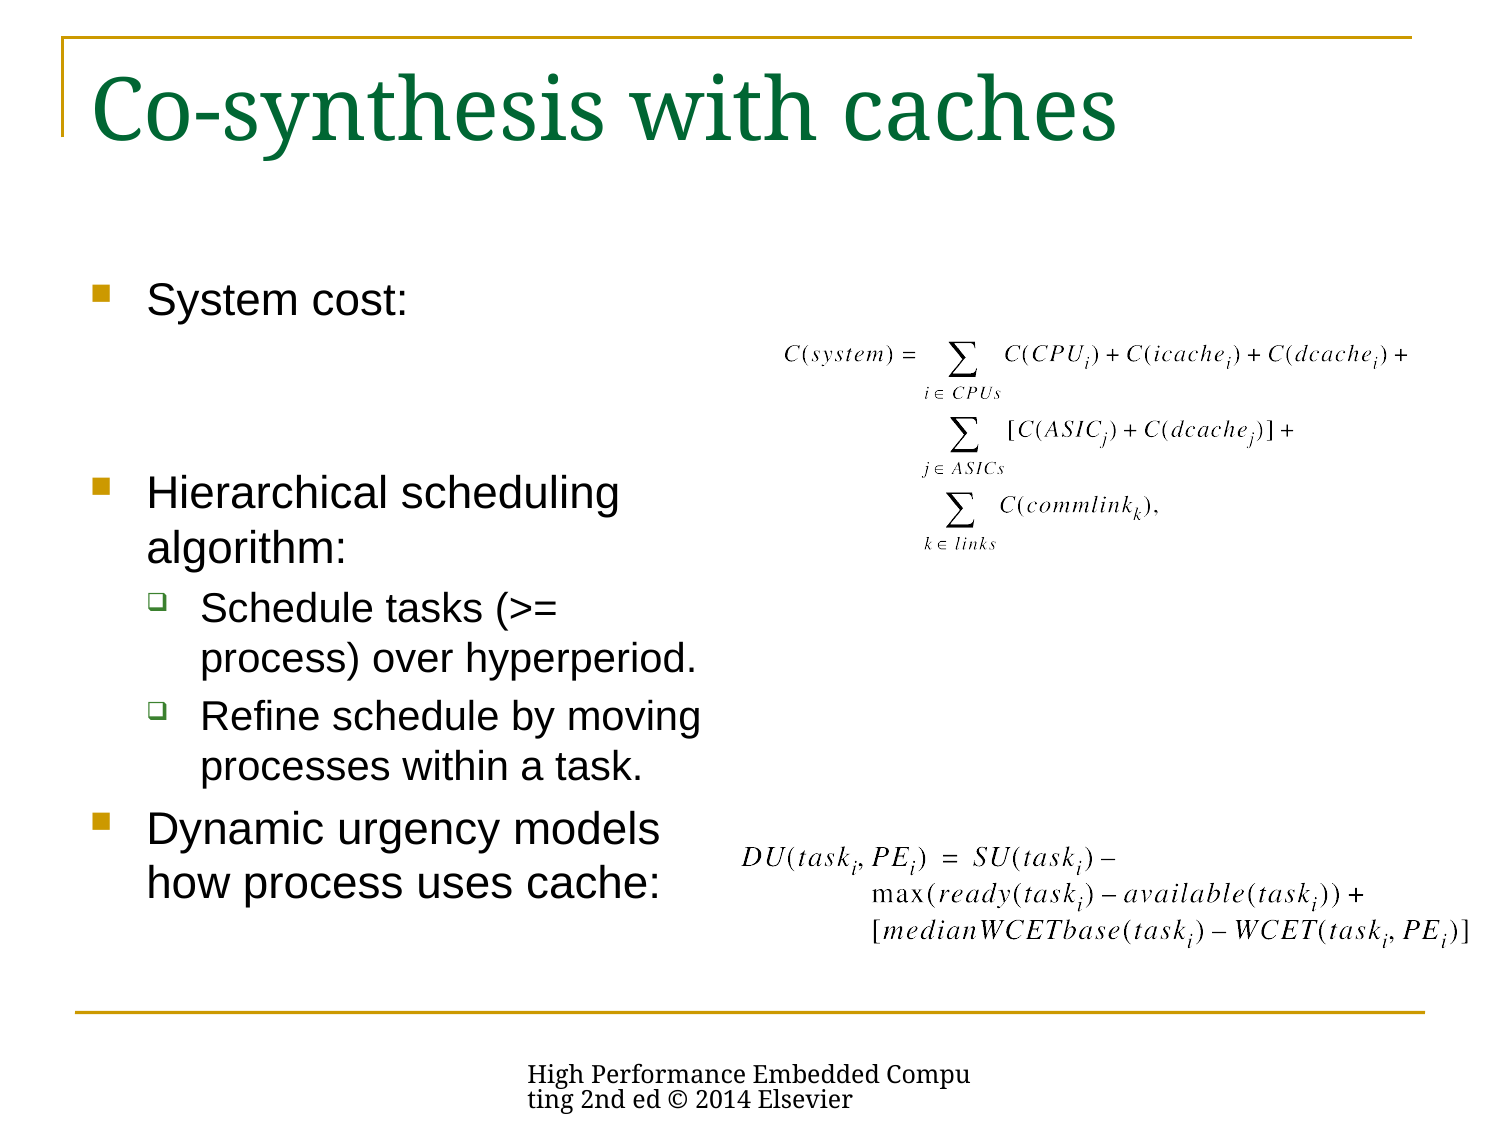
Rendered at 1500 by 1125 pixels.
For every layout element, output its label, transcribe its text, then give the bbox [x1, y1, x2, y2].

list System cost: Hierarchical scheduling algorithm: Schedule tasks (>= process) over hyperperiod. Refine schedule by moving processes within a task. Dynamic urgency models how process uses cache: [75, 262, 738, 1006]
footer High Performance Embedded Computing 2nd ed © 2014 Elsevier [512, 1025, 988, 1100]
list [762, 327, 1426, 557]
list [712, 812, 1500, 972]
title Co-synthesis with caches [75, 45, 1425, 233]
